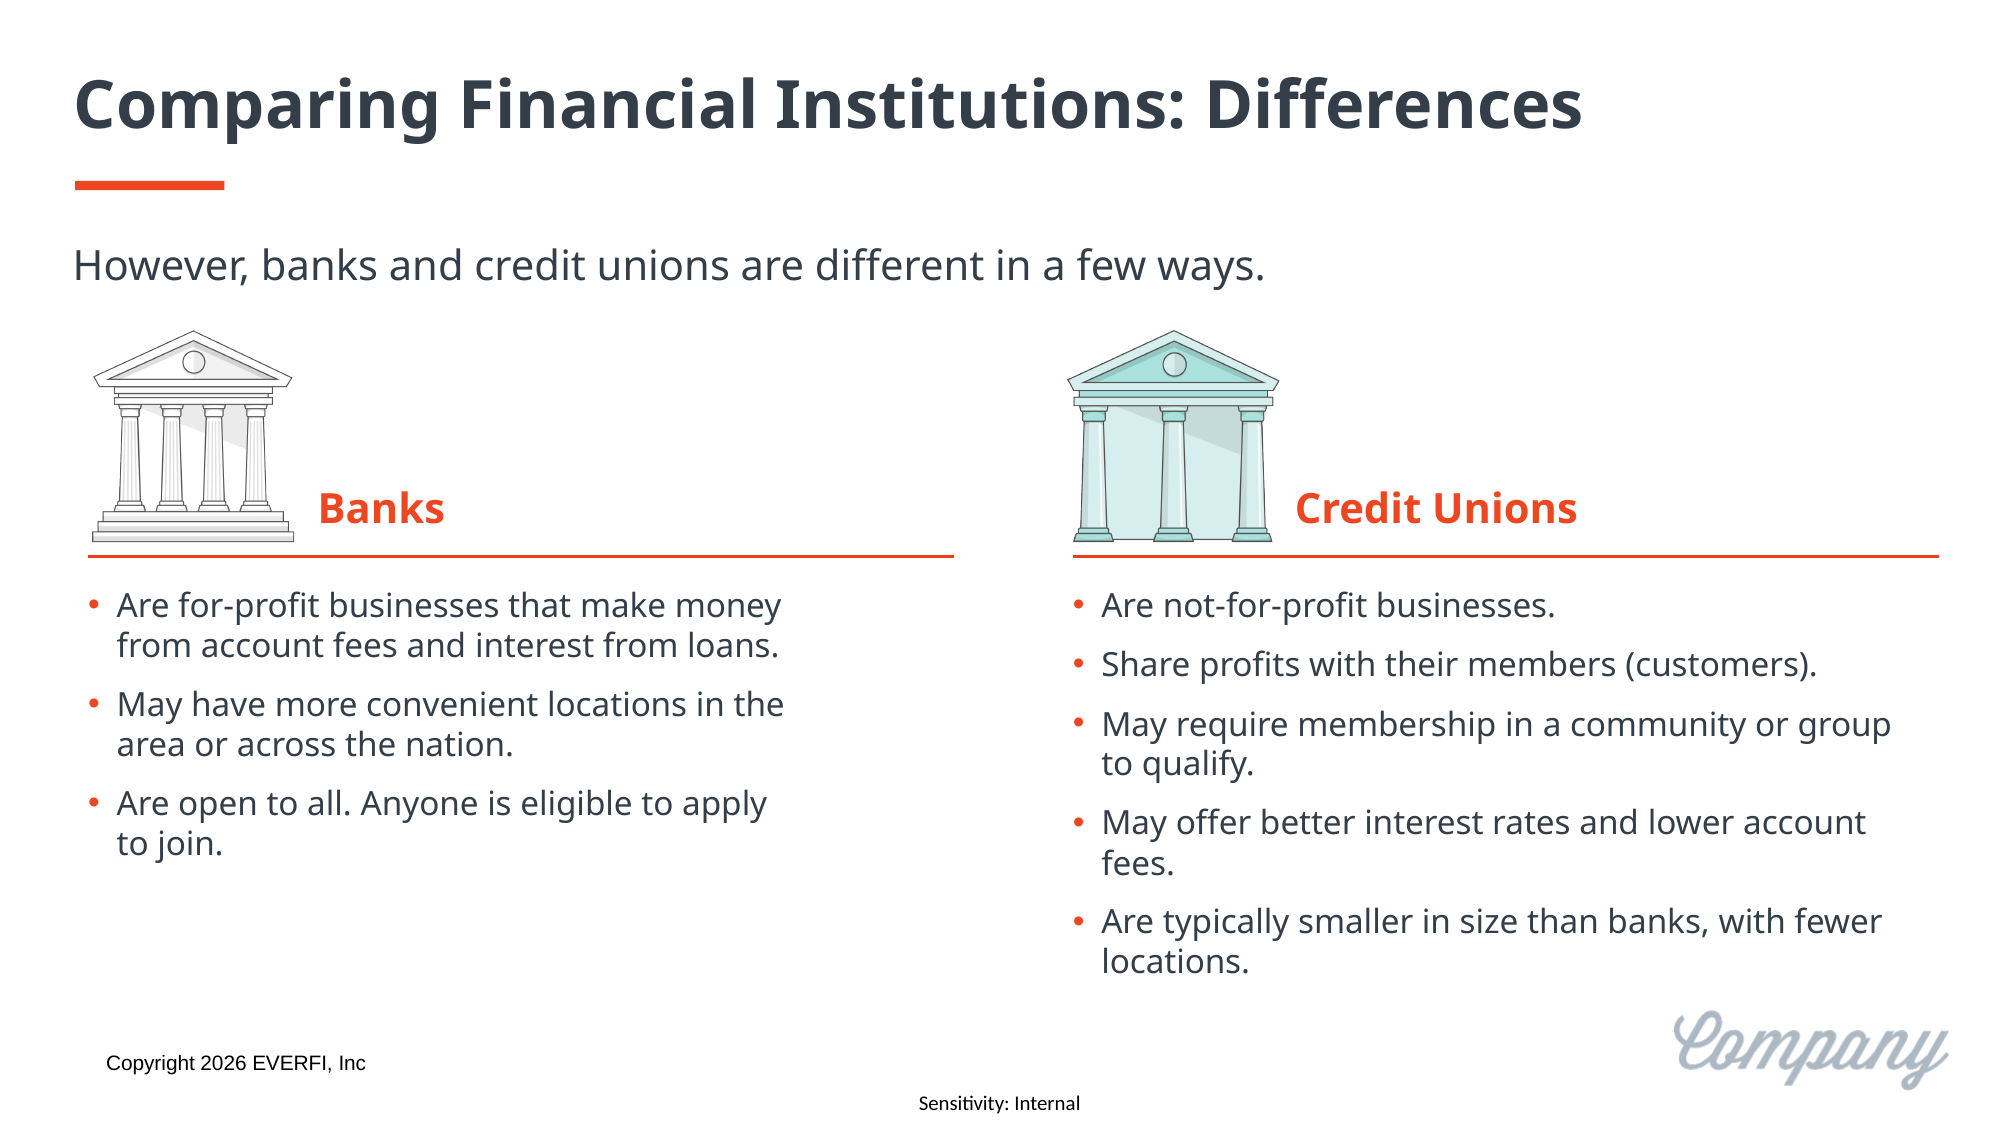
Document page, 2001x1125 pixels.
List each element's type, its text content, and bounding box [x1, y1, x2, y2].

footer Copyright 2026 EVERFI, Inc [91, 1041, 1440, 1125]
picture [91, 329, 303, 544]
text_box Credit Unions [1285, 473, 1722, 539]
picture [1665, 998, 1967, 1096]
title Comparing Financial Institutions: Differences [58, 63, 1950, 267]
picture [1064, 329, 1280, 543]
text_box Banks [308, 473, 601, 539]
text_box Are for-profit businesses that make money from account fees and interest from loans. May have more convenient locations in the area or across the nation. Are open to all. Anyone is eligible to apply to join. [88, 584, 935, 972]
text_box However, banks and credit unions are different in a few ways. [57, 231, 1417, 315]
text_box Are not-for-profit businesses. Share profits with their members (customers). May require membership in a community or group to qualify. May offer better interest rates and lower account fees. Are typically smaller in size than banks, with fewer locations. [1072, 584, 1919, 972]
